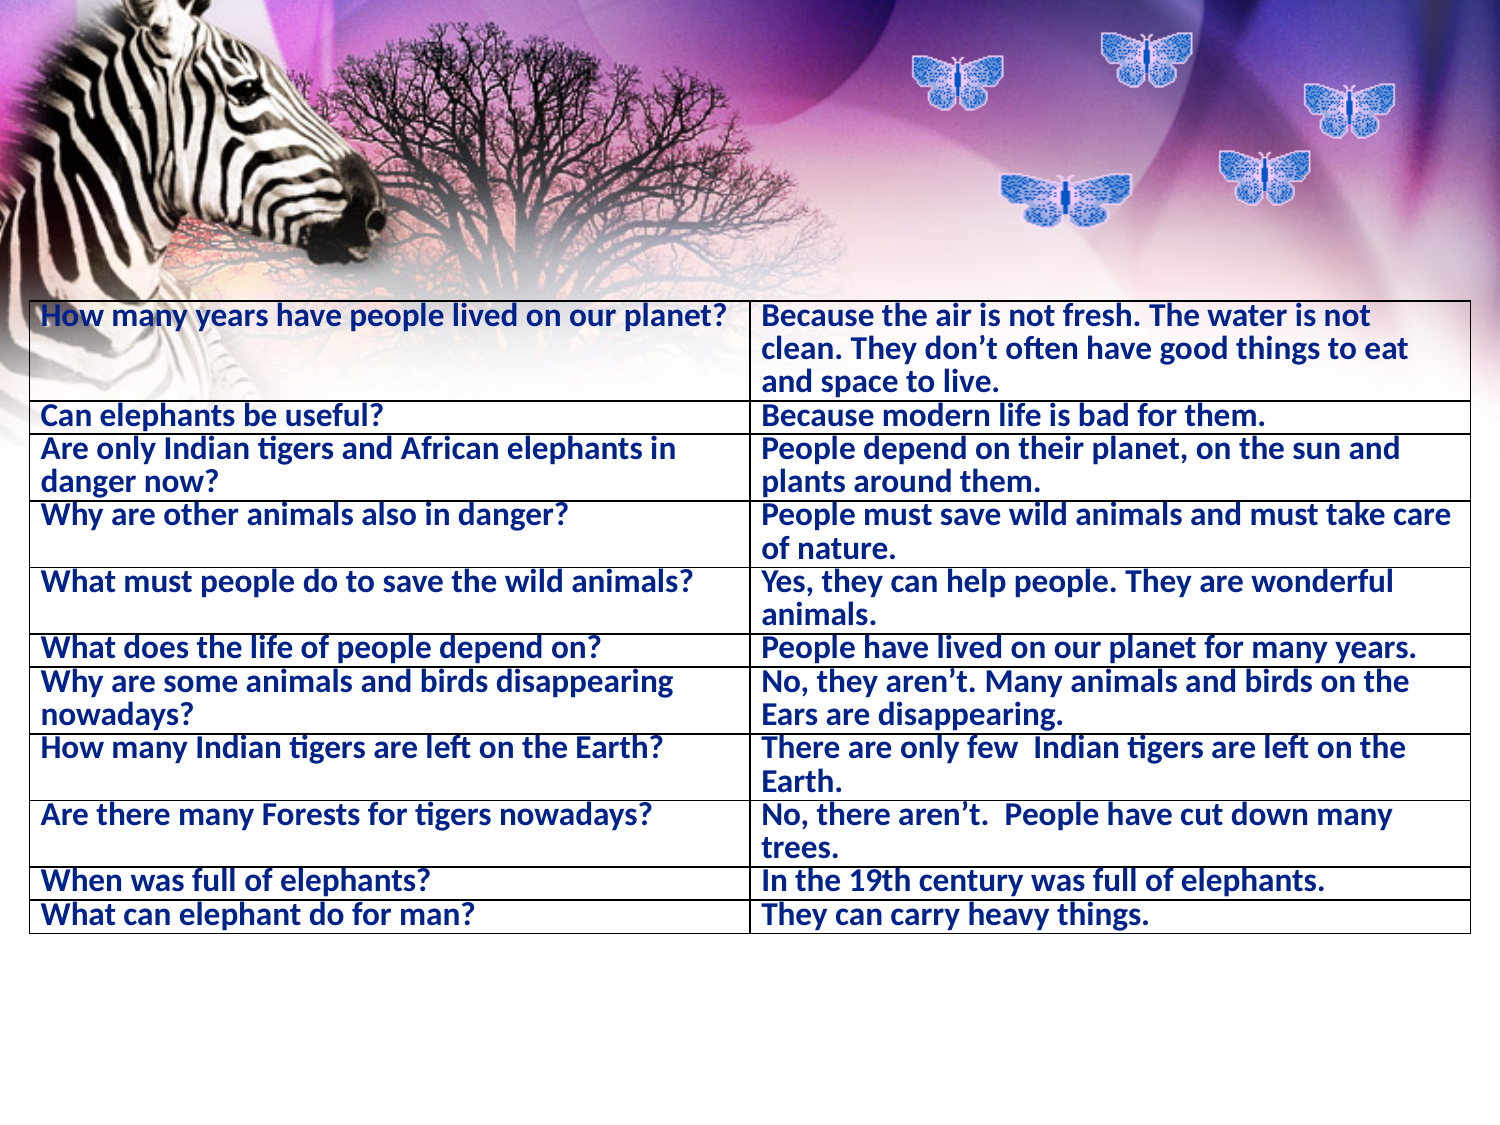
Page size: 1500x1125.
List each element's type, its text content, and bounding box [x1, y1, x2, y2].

table_header Because the air is not fresh. The water is not clean. They don’t often have good things to eat and space to live. [751, 302, 1470, 400]
table_cell Why are some animals and birds disappearing nowadays? [30, 668, 749, 733]
table_cell What does the life of people depend on? [30, 635, 749, 666]
table_cell People have lived on our planet for many years. [751, 635, 1470, 666]
table_cell In the 19th century was full of elephants. [751, 868, 1470, 899]
table_cell People must save wild animals and must take care of nature. [751, 502, 1470, 567]
table_cell Because modern life is bad for them. [751, 402, 1470, 433]
table_cell No, they aren’t. Many animals and birds on the Ears are disappearing. [751, 668, 1470, 733]
table_cell Are there many Forests for tigers nowadays? [30, 801, 749, 866]
table_cell No, there aren’t. People have cut down many trees. [751, 801, 1470, 866]
table_cell Can elephants be useful? [30, 402, 749, 433]
table_cell What can elephant do for man? [30, 901, 749, 933]
table_cell There are only few Indian tigers are left on the Earth. [751, 735, 1470, 800]
picture [0, 0, 1500, 1125]
table_cell Why are other animals also in danger? [30, 502, 749, 567]
table_cell How many Indian tigers are left on the Earth? [30, 735, 749, 800]
table_cell They can carry heavy things. [751, 901, 1470, 933]
table_cell What must people do to save the wild animals? [30, 568, 749, 633]
table_cell Yes, they can help people. They are wonderful animals. [751, 568, 1470, 633]
table_cell People depend on their planet, on the sun and plants around them. [751, 435, 1470, 500]
table_header How many years have people lived on our planet? [30, 302, 749, 400]
table_cell Are only Indian tigers and African elephants in danger now? [30, 435, 749, 500]
table_cell When was full of elephants? [30, 868, 749, 899]
